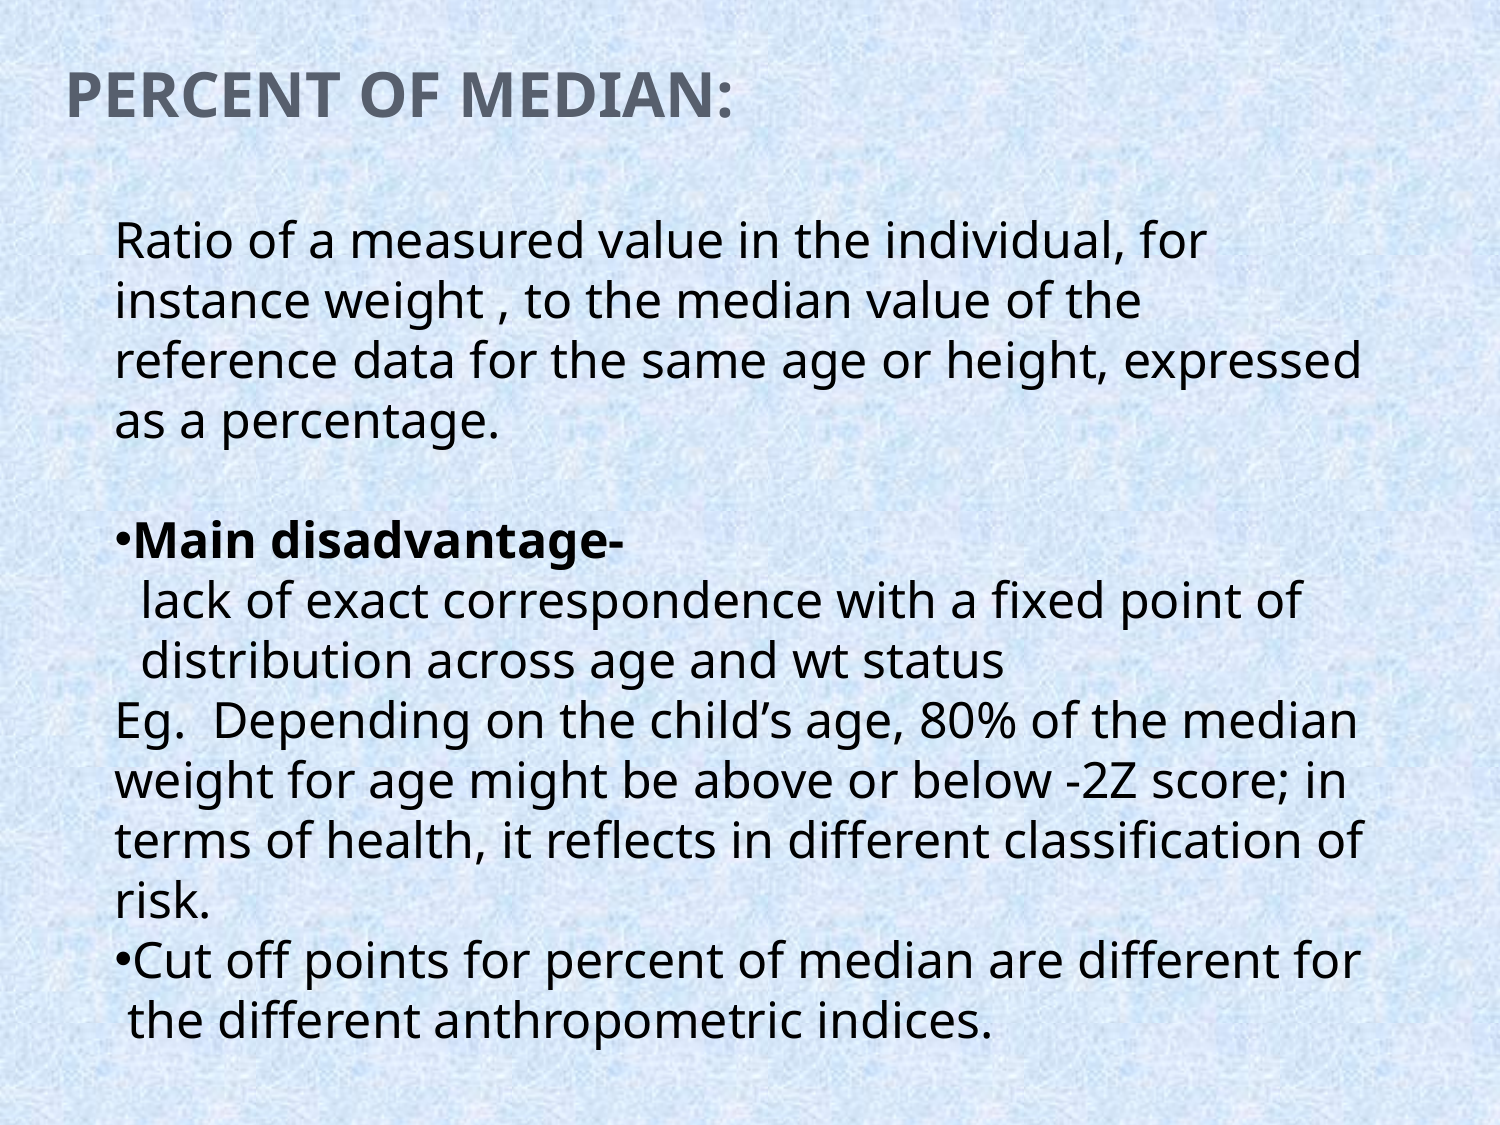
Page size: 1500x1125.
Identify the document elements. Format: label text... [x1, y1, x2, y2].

text_box Ratio of a measured value in the individual, for instance weight , to the median value of the reference data for the same age or height, expressed as a percentage. Main disadvantage- lack of exact correspondence with a fixed point of distribution across age and wt status Eg. Depending on the child’s age, 80% of the median weight for age might be above or below -2Z score; in terms of health, it reflects in different classification of risk. Cut off points for percent of median are different for the different anthropometric indices. [99, 201, 1388, 1125]
picture [0, 0, 1500, 1125]
title Percent of median: [50, 37, 1275, 138]
